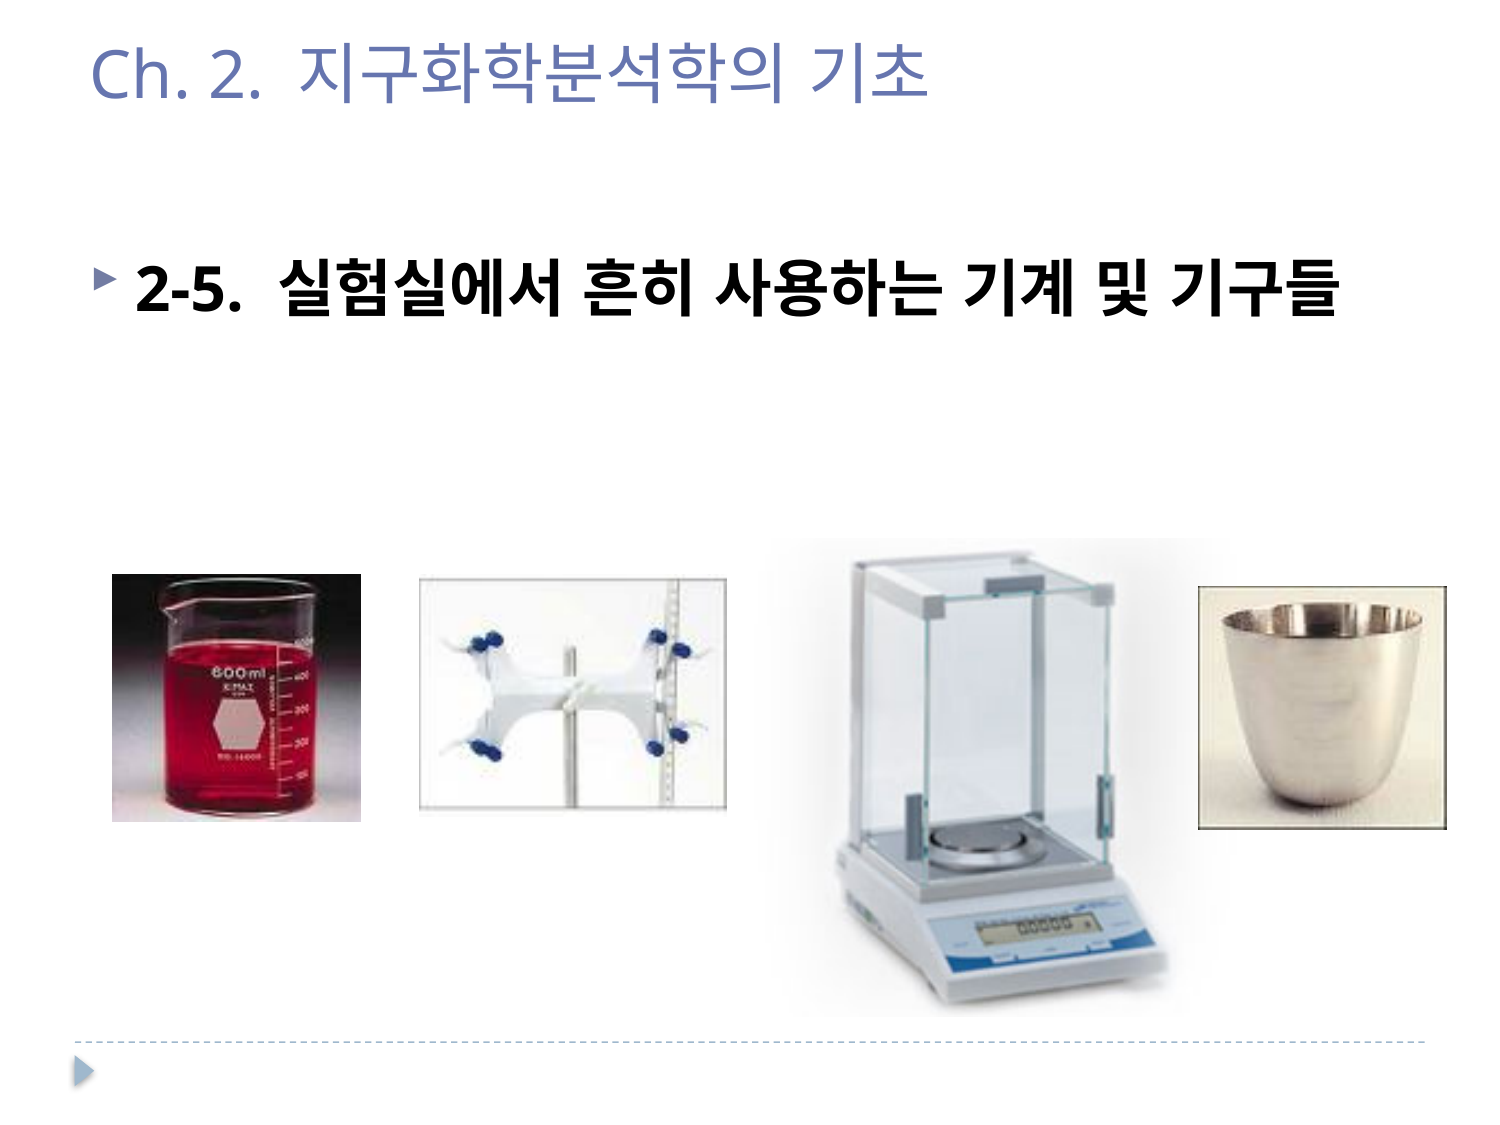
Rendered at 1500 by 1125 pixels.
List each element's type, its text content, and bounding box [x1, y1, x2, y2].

text_box Ch. 2. 지구화학분석학의 기초 [74, 24, 1425, 188]
picture [738, 538, 1447, 1017]
picture [111, 573, 361, 823]
list 2-5. 실험실에서 흔히 사용하는 기계 및 기구들 [75, 231, 1425, 409]
picture [419, 573, 727, 817]
